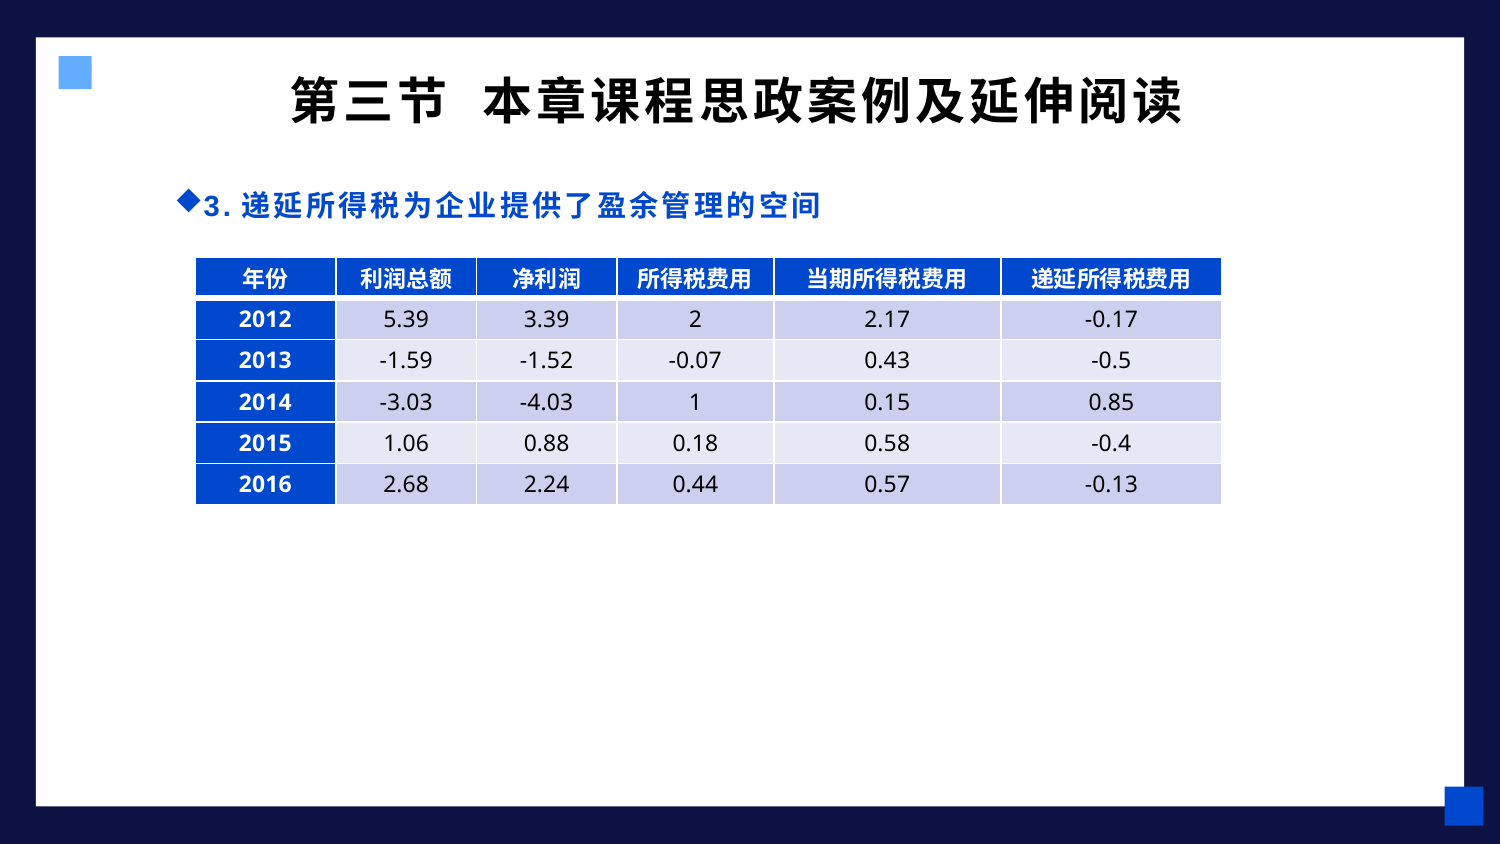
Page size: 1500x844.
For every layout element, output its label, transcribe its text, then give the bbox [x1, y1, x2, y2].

table_cell 3.39 [477, 301, 616, 339]
table_cell 2012 [196, 301, 335, 339]
table_cell 0.44 [618, 464, 773, 504]
title 第三节 本章课程思政案例及延伸阅读 [141, 48, 1327, 138]
table_header 年份 [196, 258, 335, 295]
table_cell -0.13 [1002, 464, 1221, 504]
table_cell 0.58 [775, 423, 1000, 463]
table_cell 2013 [196, 340, 335, 380]
table_cell -1.59 [337, 340, 476, 380]
table_cell -0.17 [1002, 301, 1221, 339]
table_cell 0.57 [775, 464, 1000, 504]
table_cell 0.85 [1002, 382, 1221, 421]
table_cell -0.07 [618, 340, 773, 380]
table_cell 2.17 [775, 301, 1000, 339]
table_cell 1.06 [337, 423, 476, 463]
table_header 净利润 [477, 258, 616, 295]
table_cell 0.15 [775, 382, 1000, 421]
table_cell 0.43 [775, 340, 1000, 380]
table_header 所得税费用 [618, 258, 773, 295]
table_header 当期所得税费用 [775, 258, 1000, 295]
table_cell 2.68 [337, 464, 476, 504]
table_cell 1 [618, 382, 773, 421]
table_cell -0.4 [1002, 423, 1221, 463]
table_cell -4.03 [477, 382, 616, 421]
table_cell -1.52 [477, 340, 616, 380]
list 3.递延所得税为企业提供了盈余管理的空间 [157, 179, 1353, 604]
table_cell -3.03 [337, 382, 476, 421]
table_cell 2 [618, 301, 773, 339]
table_cell 2014 [196, 382, 335, 421]
table_header 利润总额 [337, 258, 476, 295]
table_header 递延所得税费用 [1002, 258, 1221, 295]
table_cell -0.5 [1002, 340, 1221, 380]
table_cell 0.18 [618, 423, 773, 463]
table_cell 5.39 [337, 301, 476, 339]
table_cell 0.88 [477, 423, 616, 463]
table_cell 2016 [196, 464, 335, 504]
table_cell 2015 [196, 423, 335, 463]
table_cell 2.24 [477, 464, 616, 504]
